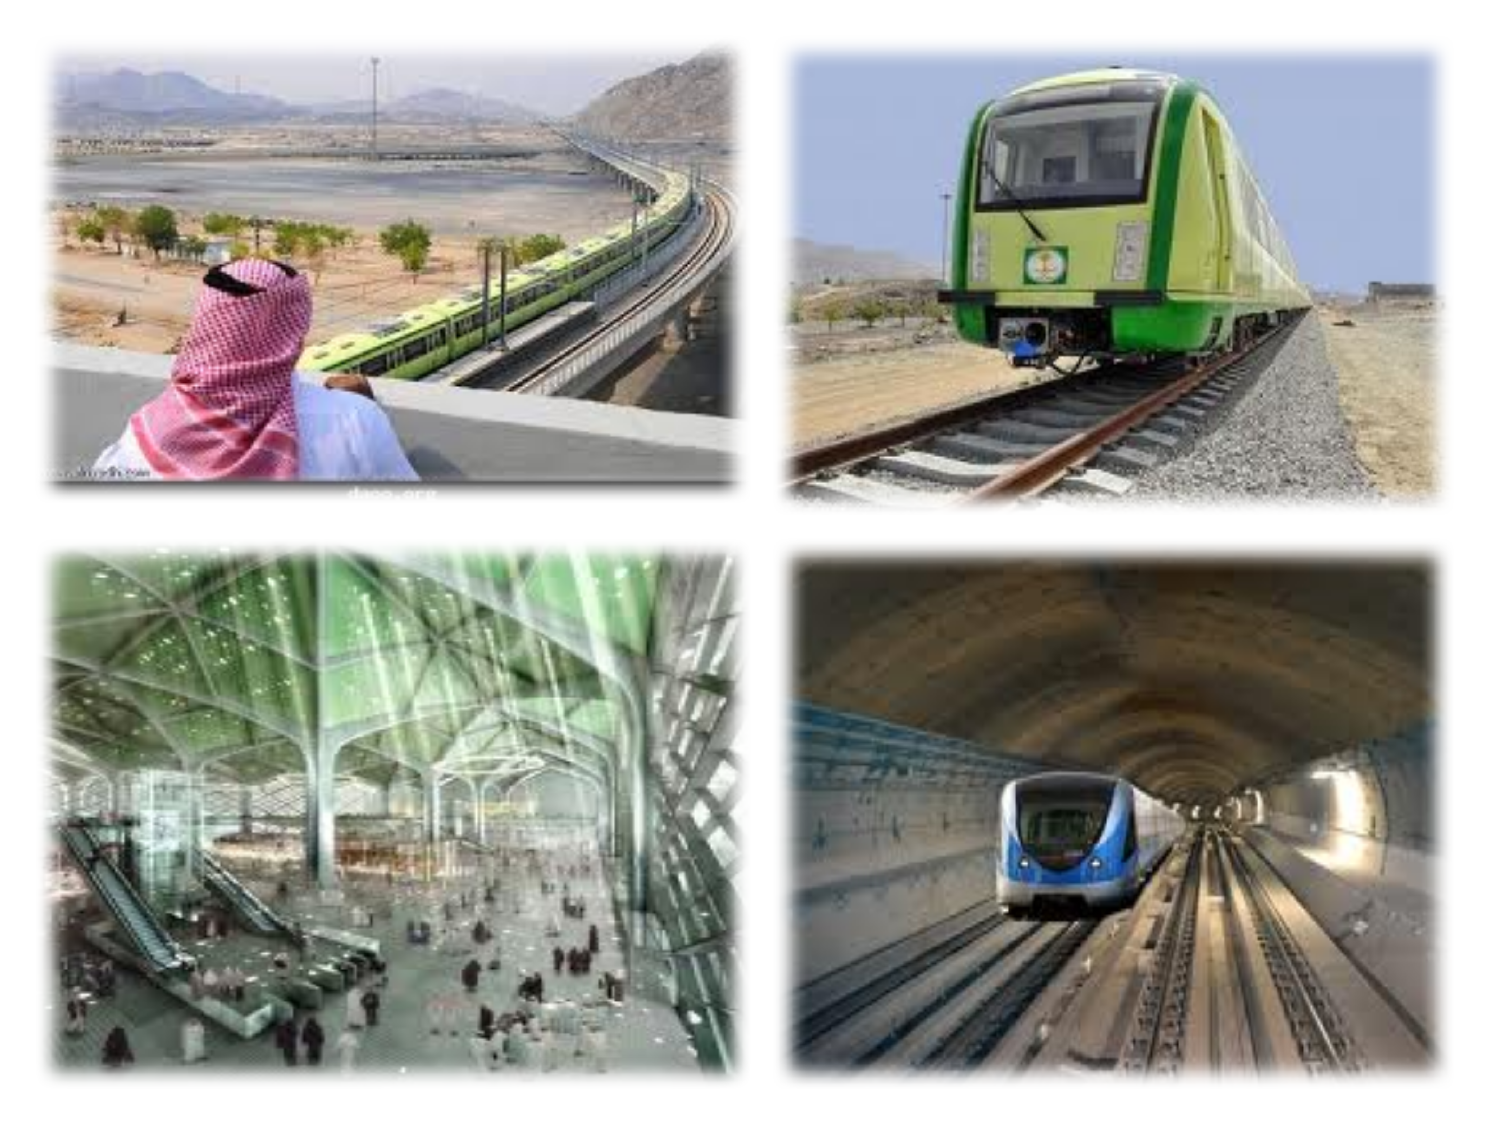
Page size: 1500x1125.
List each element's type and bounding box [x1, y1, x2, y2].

picture [773, 538, 1454, 1091]
picture [34, 34, 751, 505]
picture [34, 538, 751, 1091]
picture [773, 34, 1454, 516]
